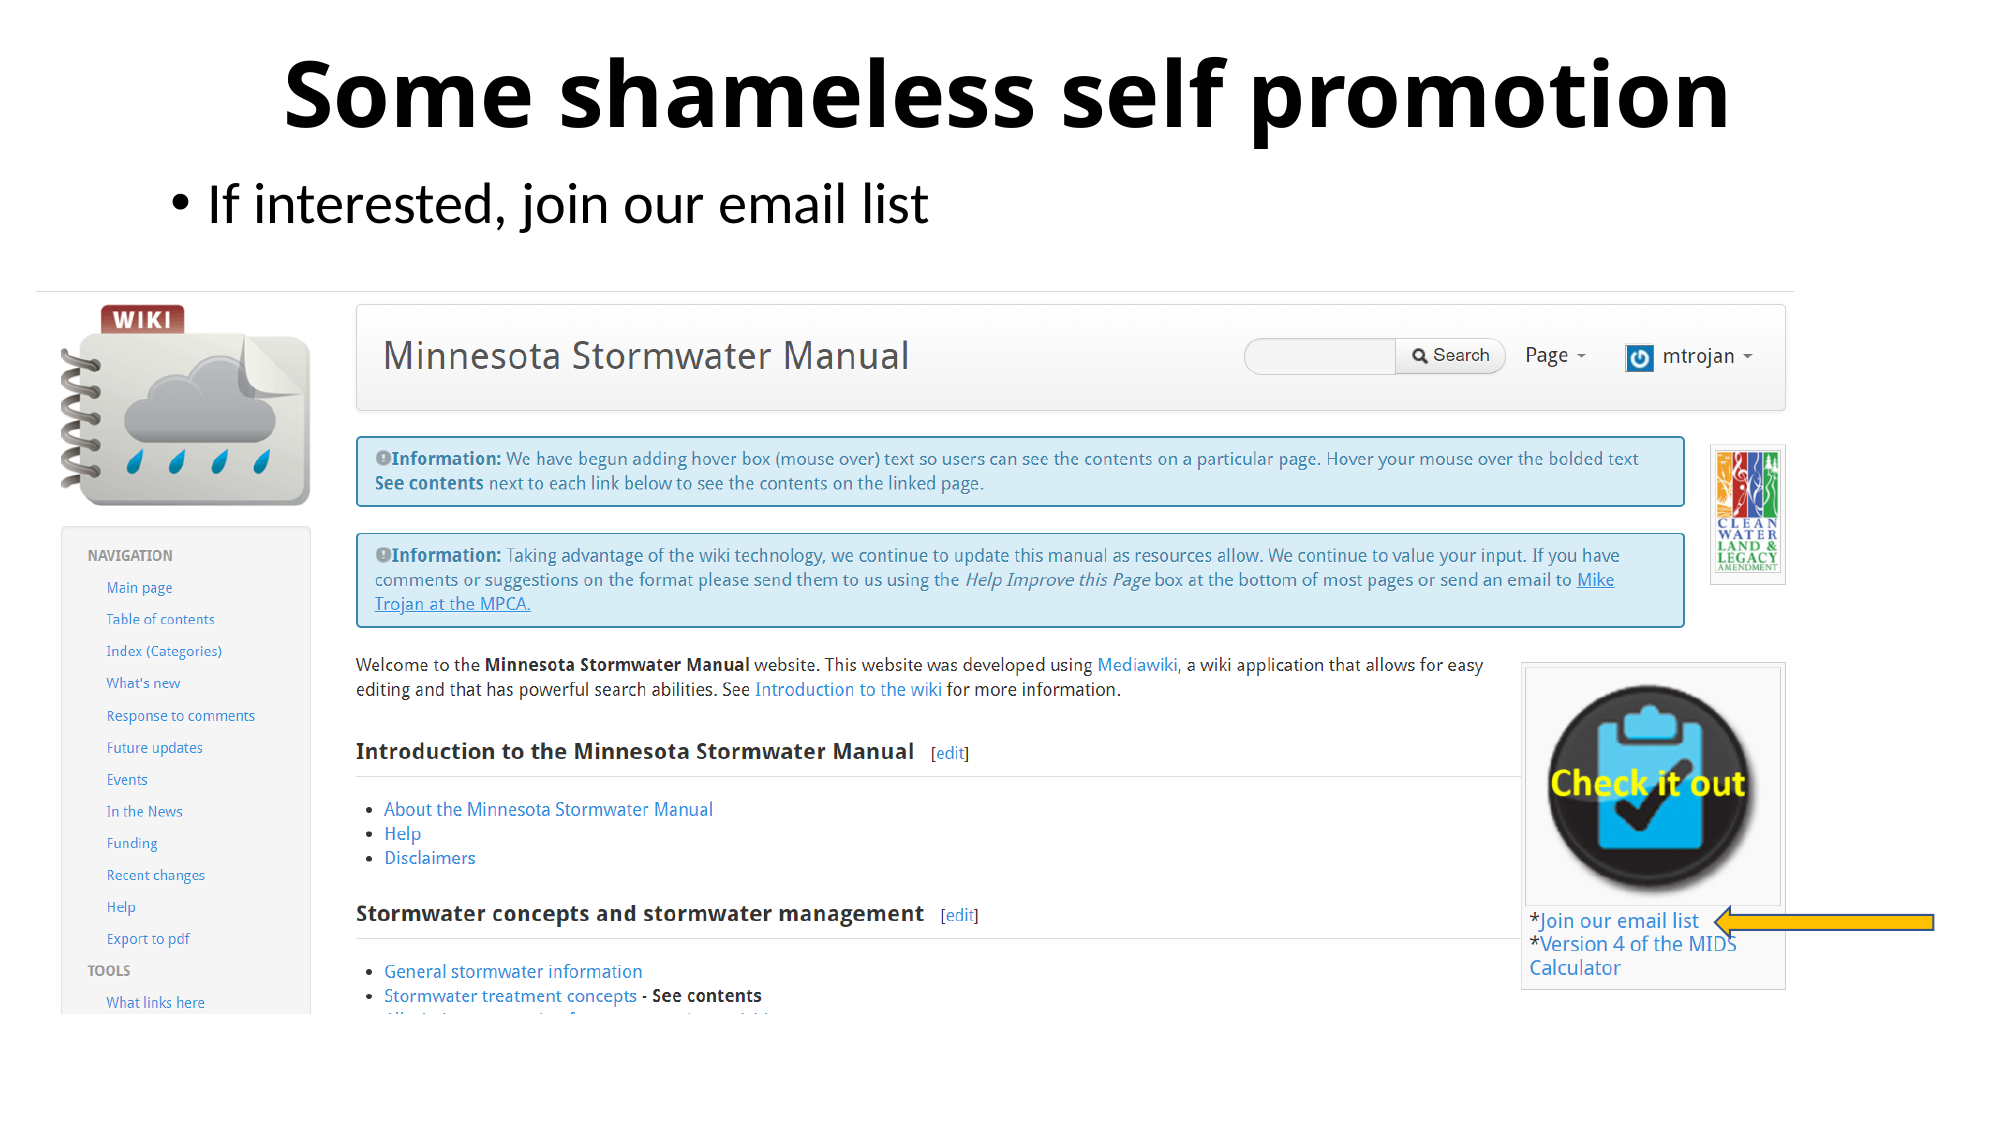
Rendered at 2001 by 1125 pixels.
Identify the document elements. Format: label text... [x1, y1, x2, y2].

title Some shameless self promotion [137, 29, 1880, 167]
text_box [1795, 913, 1935, 931]
list If interested, join our email list [155, 166, 1898, 303]
picture [35, 289, 1795, 1014]
